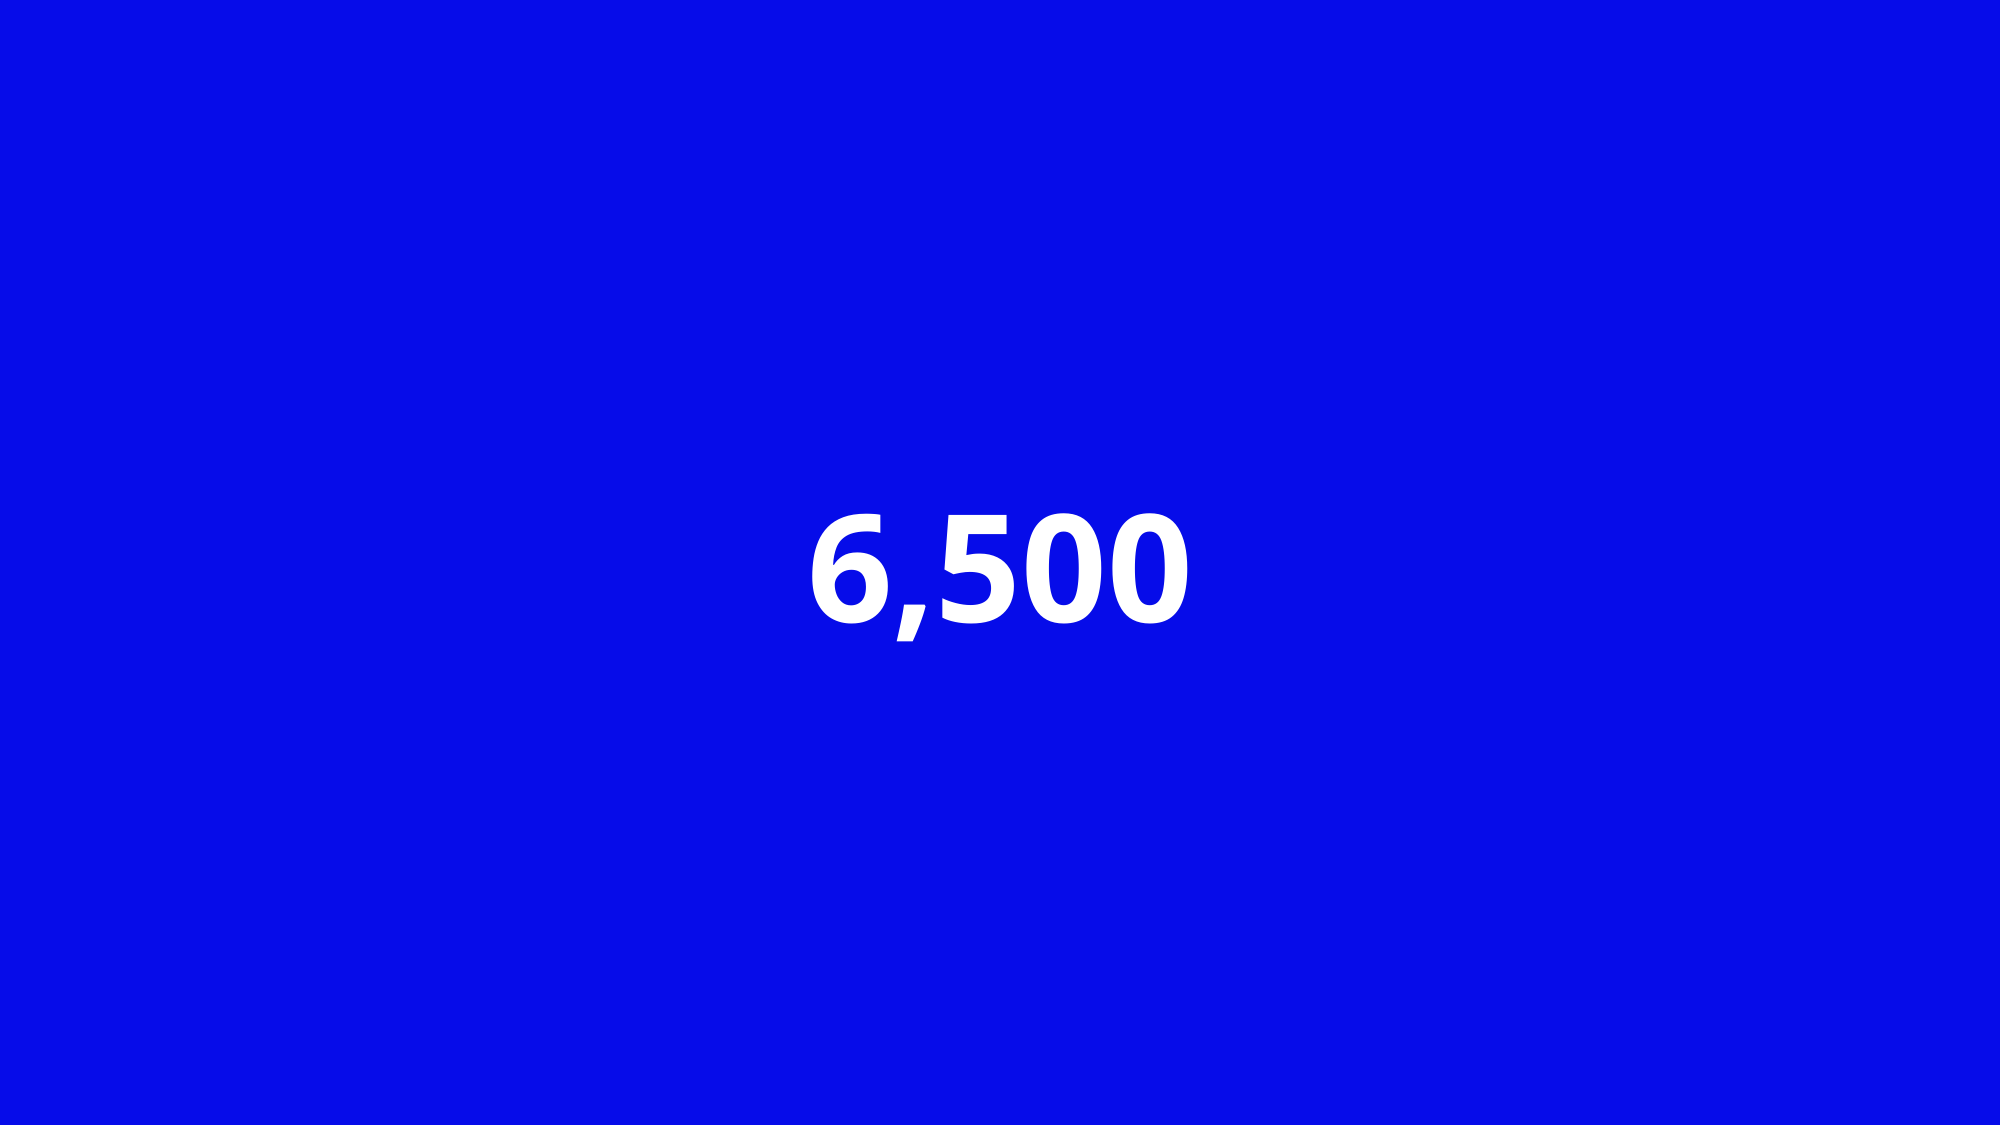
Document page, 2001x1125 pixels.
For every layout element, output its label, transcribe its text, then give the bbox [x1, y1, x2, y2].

text_box 6,500 [0, 0, 2000, 1125]
